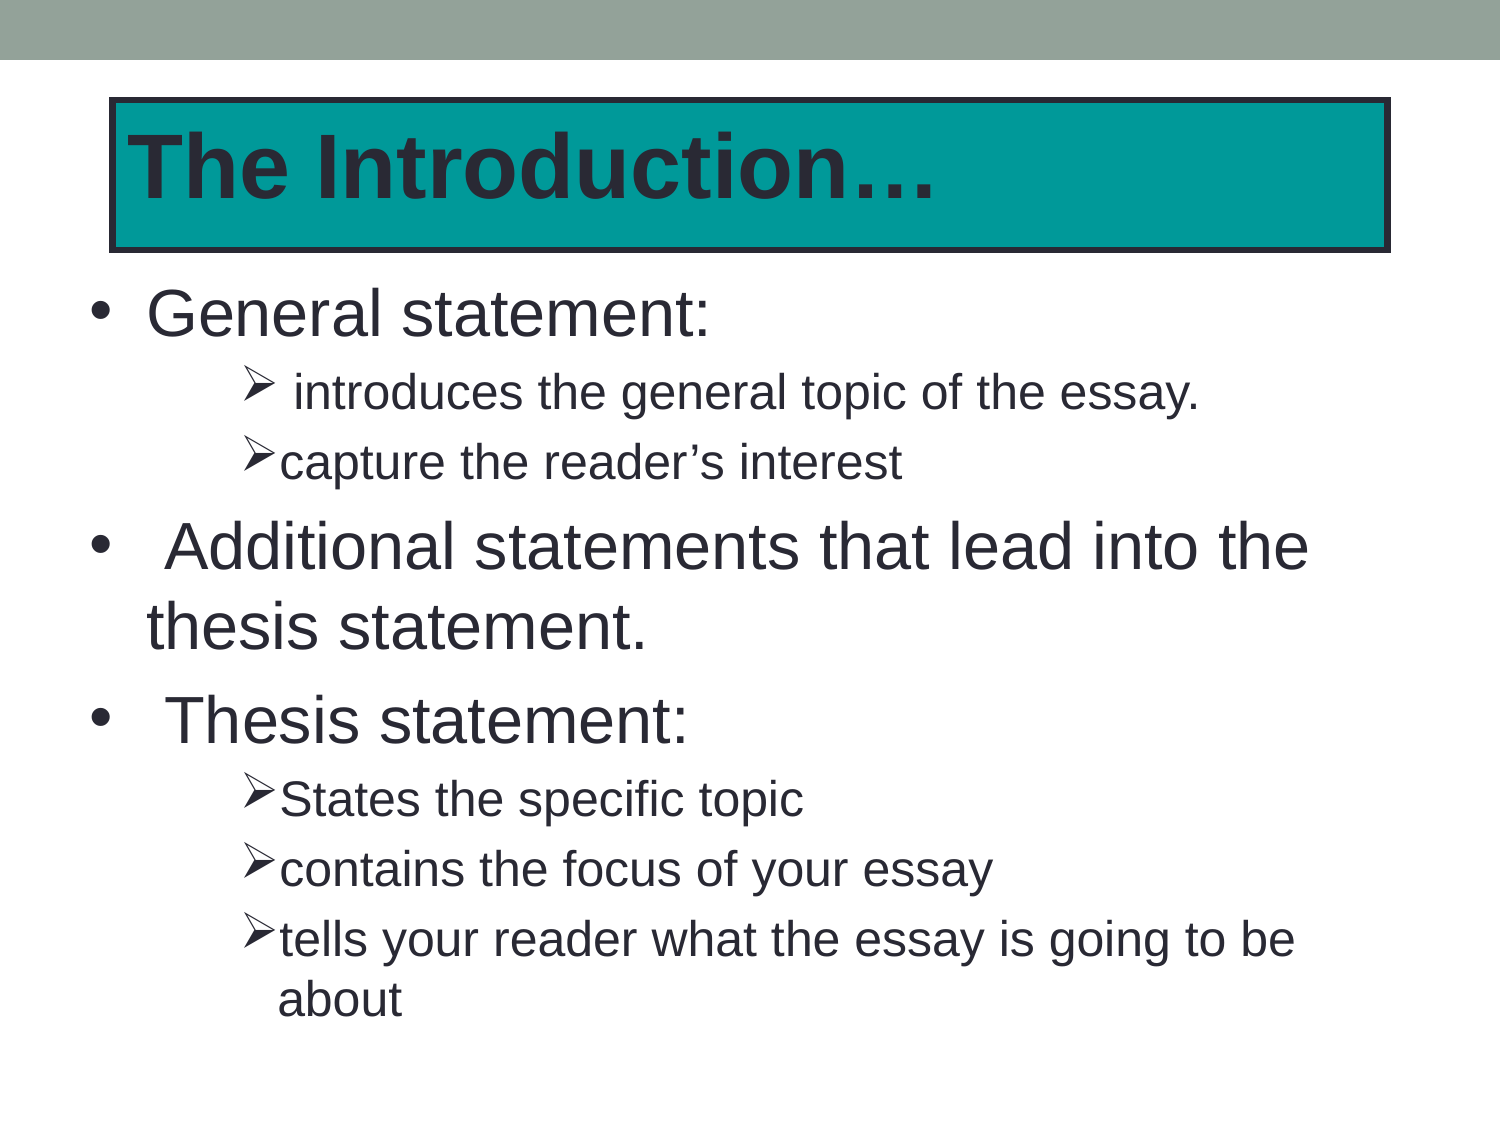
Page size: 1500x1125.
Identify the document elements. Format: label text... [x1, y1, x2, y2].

text_box General statement: introduces the general topic of the essay. capture the reader’s interest Additional statements that lead into the thesis statement. Thesis statement: States the specific topic contains the focus of your essay tells your reader what the essay is going to be about [74, 262, 1425, 1005]
text_box The Introduction… [112, 99, 1388, 250]
